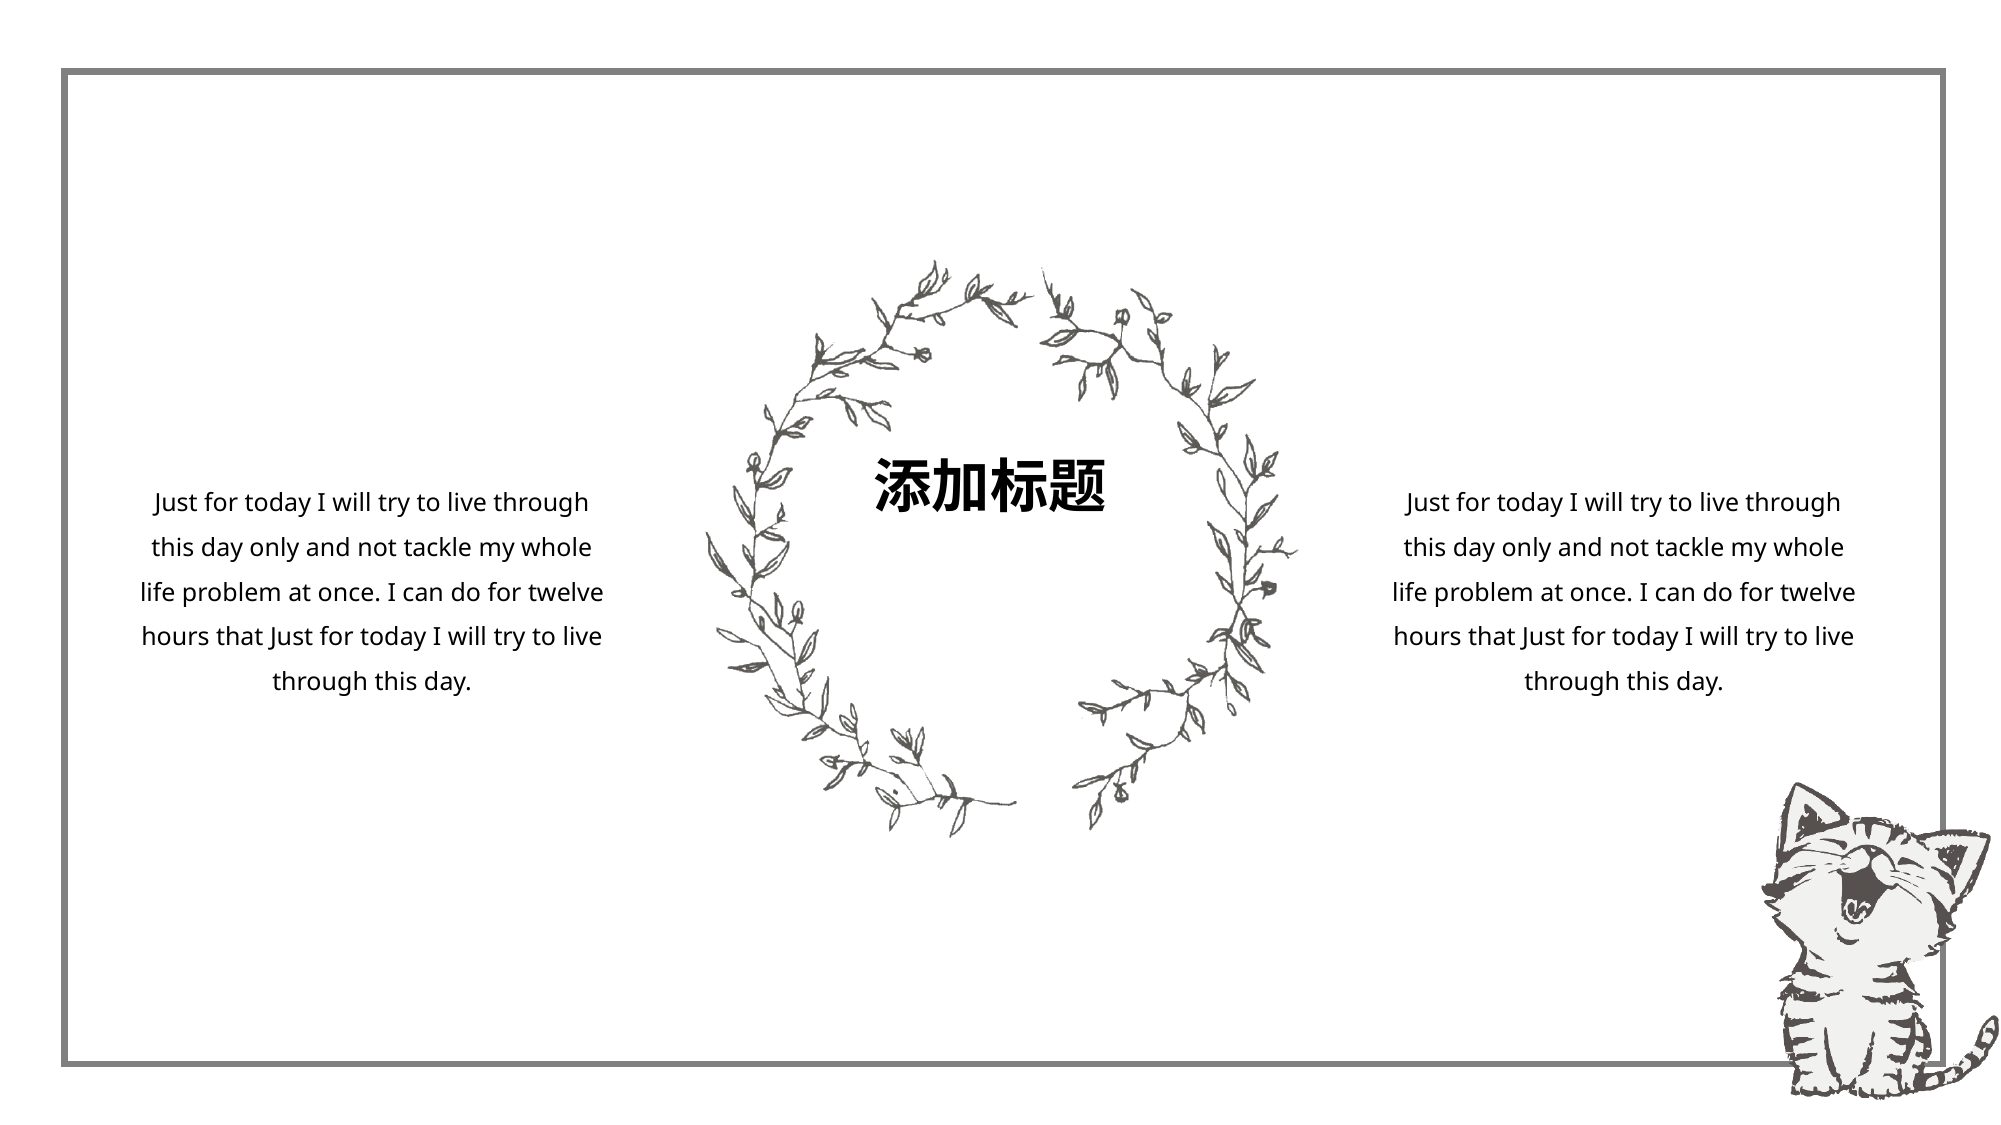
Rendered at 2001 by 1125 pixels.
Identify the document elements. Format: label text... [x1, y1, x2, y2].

text_box Just for today I will try to live through this day only and not tackle my whole life problem at once. I can do for twelve hours that Just for today I will try to live through this day. [1421, 463, 1875, 703]
text_box Just for today I will try to live through this day only and not tackle my whole life problem at once. I can do for twelve hours that Just for today I will try to live through this day. [122, 463, 622, 703]
picture [622, 41, 1421, 1125]
picture [1673, 733, 2000, 1125]
text_box [64, 70, 622, 1065]
text_box [1421, 70, 1944, 1065]
